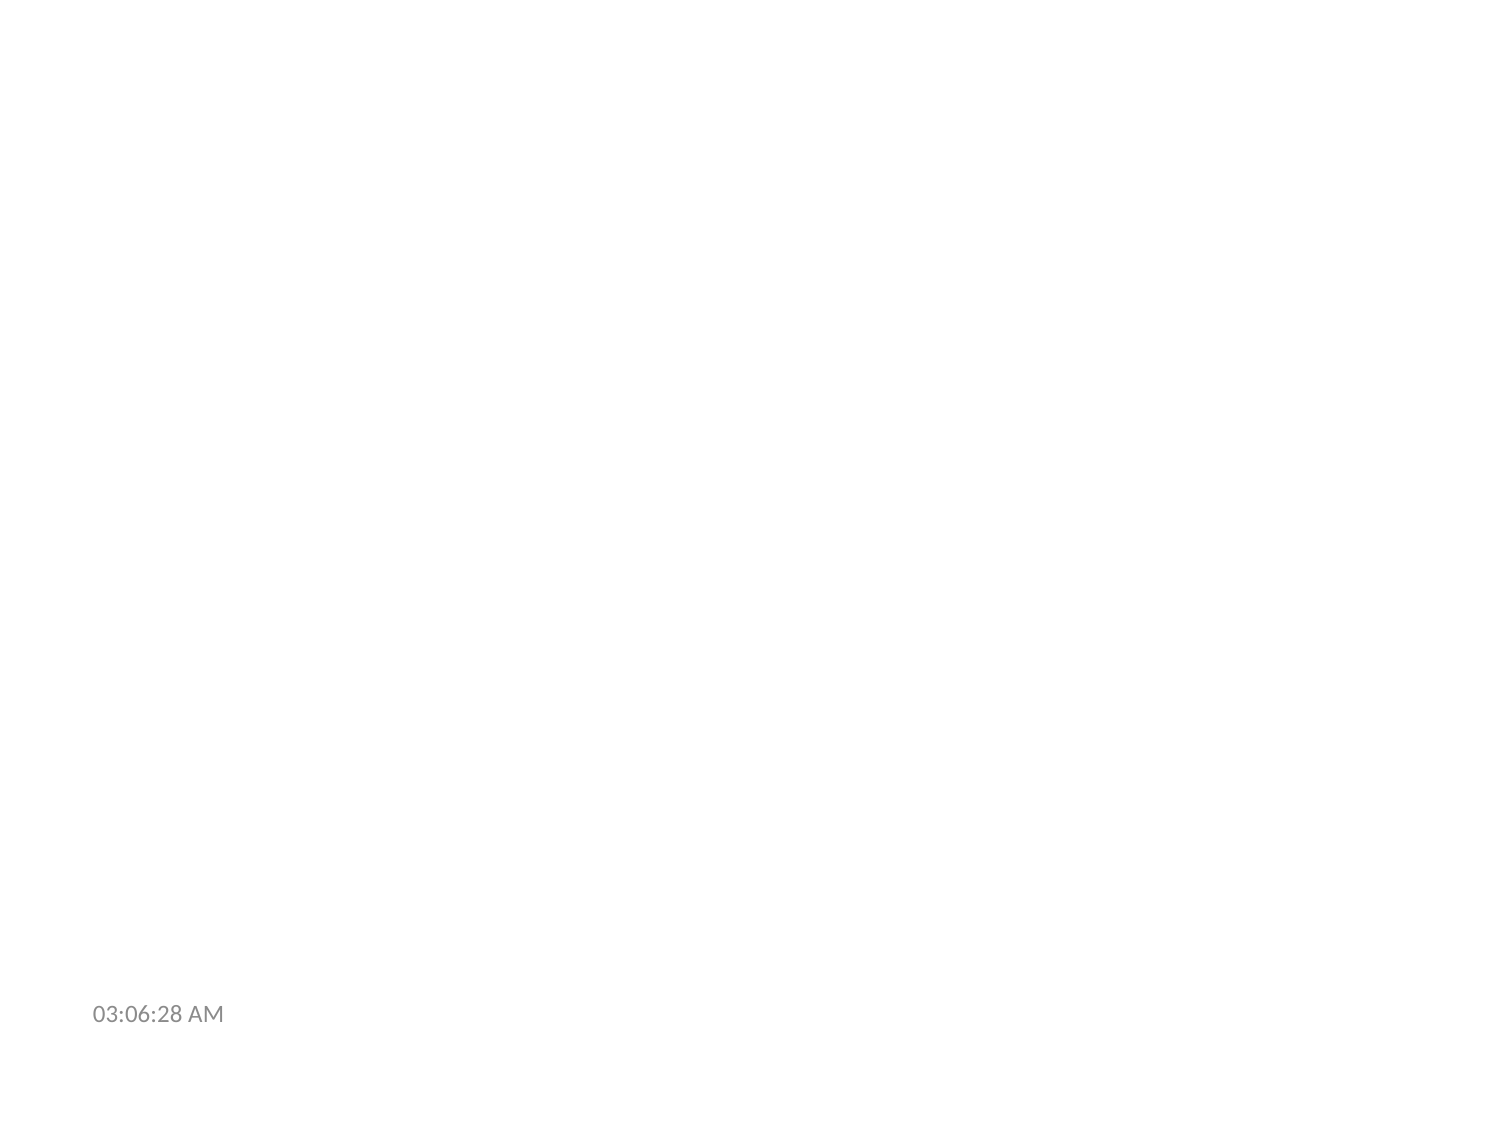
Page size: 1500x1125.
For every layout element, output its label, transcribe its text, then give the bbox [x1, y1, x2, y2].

text_box 3:35:09 PM [77, 982, 428, 1043]
